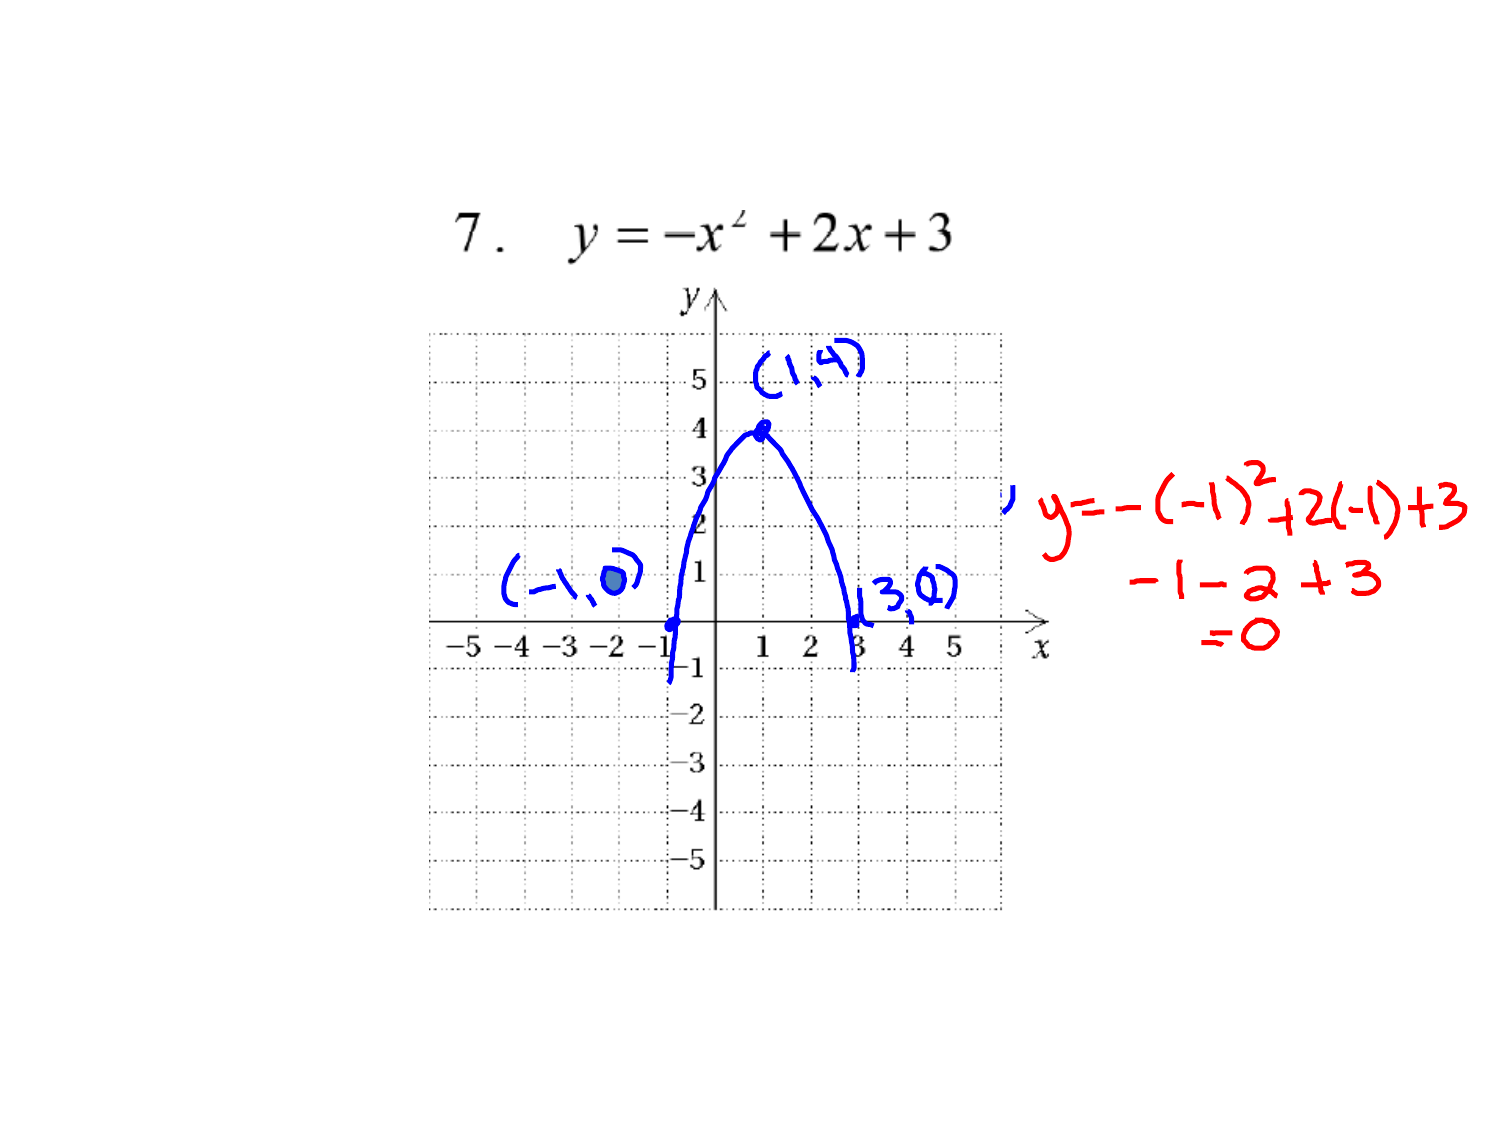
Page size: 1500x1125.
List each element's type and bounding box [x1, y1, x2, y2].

text_box [1226, 477, 1250, 525]
text_box [1332, 482, 1347, 528]
text_box [1115, 506, 1141, 510]
text_box [1439, 483, 1466, 529]
text_box [1313, 561, 1321, 583]
text_box [1301, 581, 1331, 586]
text_box [1377, 481, 1399, 538]
text_box [1350, 508, 1363, 512]
text_box [1408, 505, 1434, 509]
text_box [1420, 509, 1425, 528]
text_box [1287, 519, 1291, 536]
text_box [1319, 586, 1324, 595]
text_box [1178, 559, 1183, 599]
text_box [1418, 486, 1422, 506]
text_box [1157, 473, 1174, 523]
text_box [1242, 619, 1279, 649]
text_box [1181, 502, 1205, 506]
text_box [1074, 499, 1095, 505]
text_box [1369, 487, 1378, 525]
picture [429, 209, 1071, 916]
text_box [1210, 482, 1221, 520]
text_box [1245, 567, 1278, 600]
text_box [859, 566, 956, 626]
text_box [1199, 582, 1227, 586]
text_box [1245, 461, 1276, 485]
text_box [1269, 516, 1293, 521]
text_box [1286, 499, 1290, 517]
text_box [1201, 641, 1223, 646]
text_box [1300, 490, 1333, 524]
text_box [1129, 579, 1157, 583]
text_box [1346, 561, 1380, 595]
